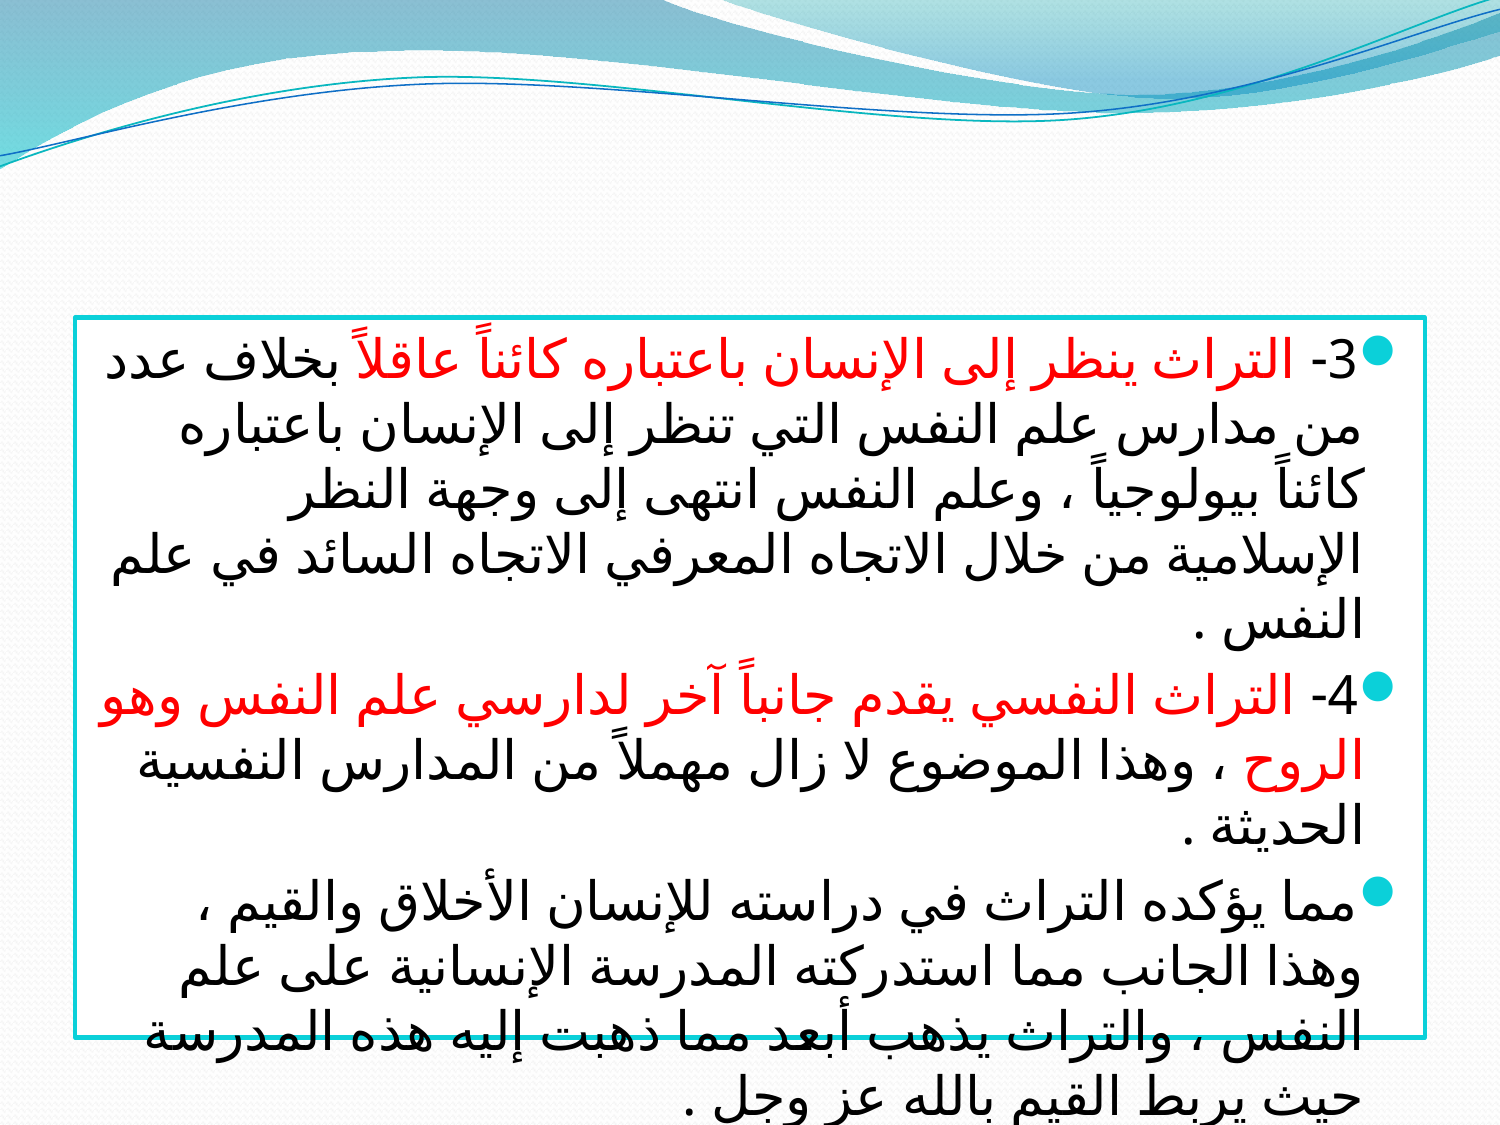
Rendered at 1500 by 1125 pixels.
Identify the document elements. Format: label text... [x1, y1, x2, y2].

list 3- التراث ينظر إلى الإنسان باعتباره كائناً عاقلاً بخلاف عدد من مدارس علم النفس التي تنظر إلى الإنسان باعتباره كائناً بيولوجياً ، وعلم النفس انتهى إلى وجهة النظر الإسلامية من خلال الاتجاه المعرفي الاتجاه السائد في علم النفس . 4- التراث النفسي يقدم جانباً آخر لدارسي علم النفس وهو الروح ، وهذا الموضوع لا زال مهملاً من المدارس النفسية الحديثة . مما يؤكده التراث في دراسته للإنسان الأخلاق والقيم ، وهذا الجانب مما استدركته المدرسة الإنسانية على علم النفس ، والتراث يذهب أبعد مما ذهبت إليه هذه المدرسة حيث يربط القيم بالله عز وجل . [73, 315, 1427, 1040]
